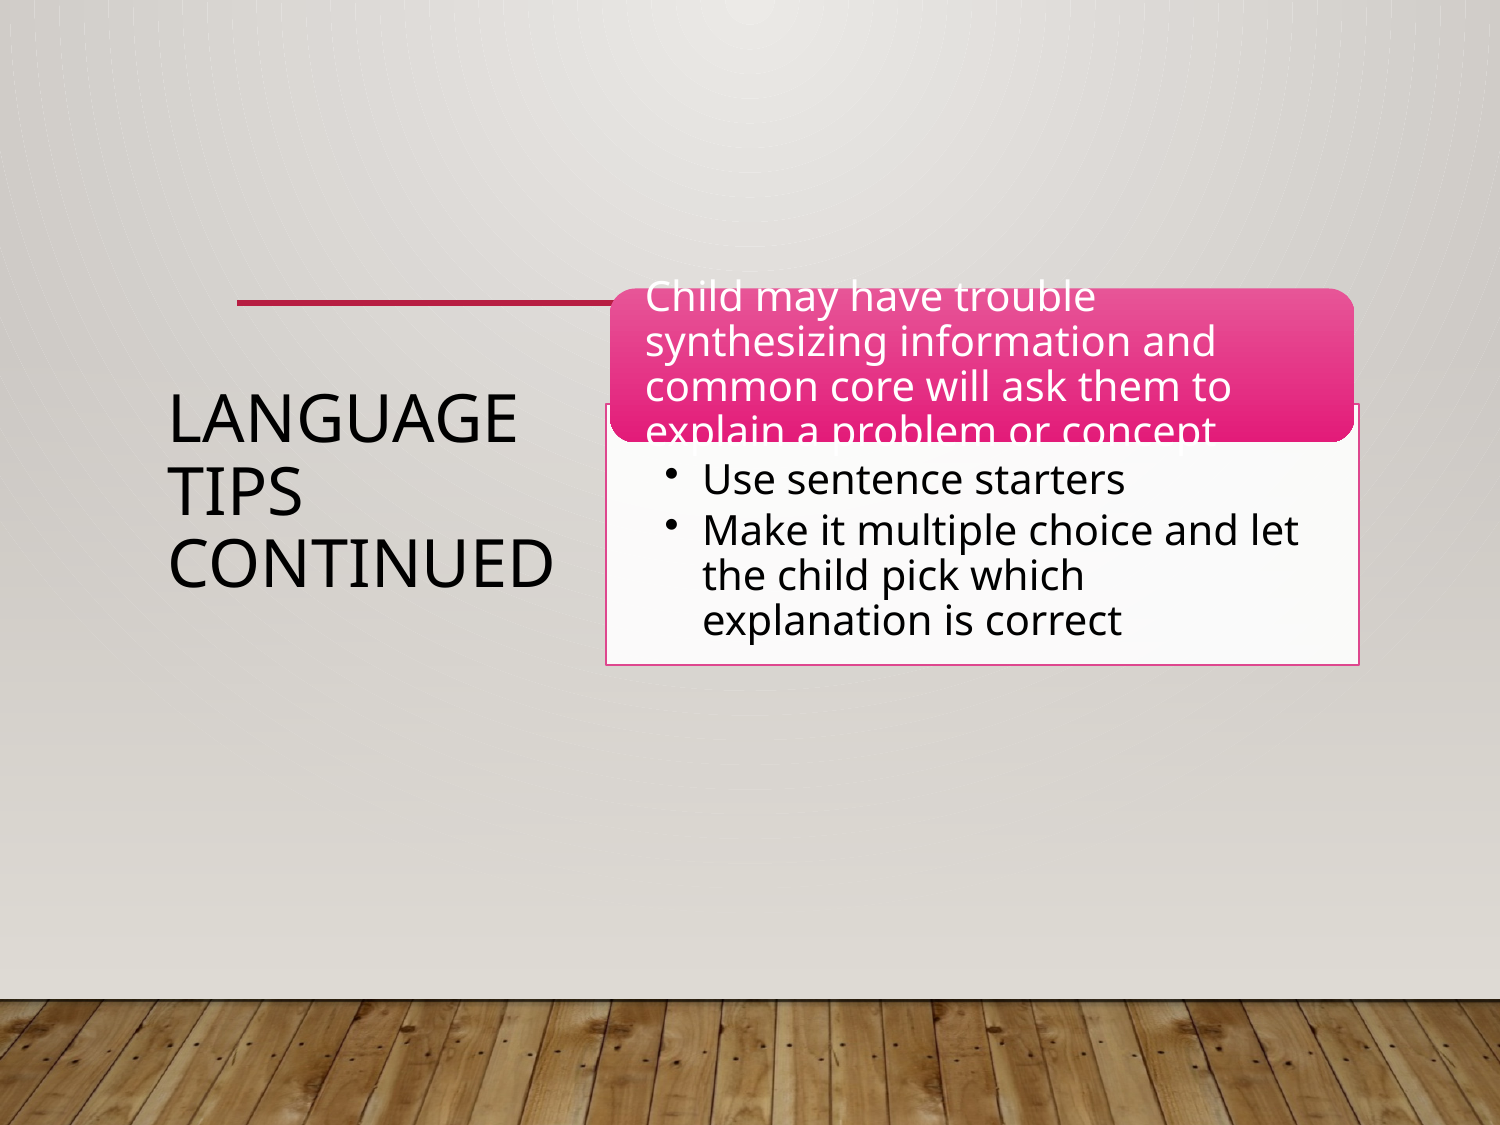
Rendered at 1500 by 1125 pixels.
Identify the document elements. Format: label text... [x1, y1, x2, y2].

picture [0, 999, 1500, 1125]
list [605, 88, 1360, 850]
title Language Tips Continued [152, 377, 582, 692]
